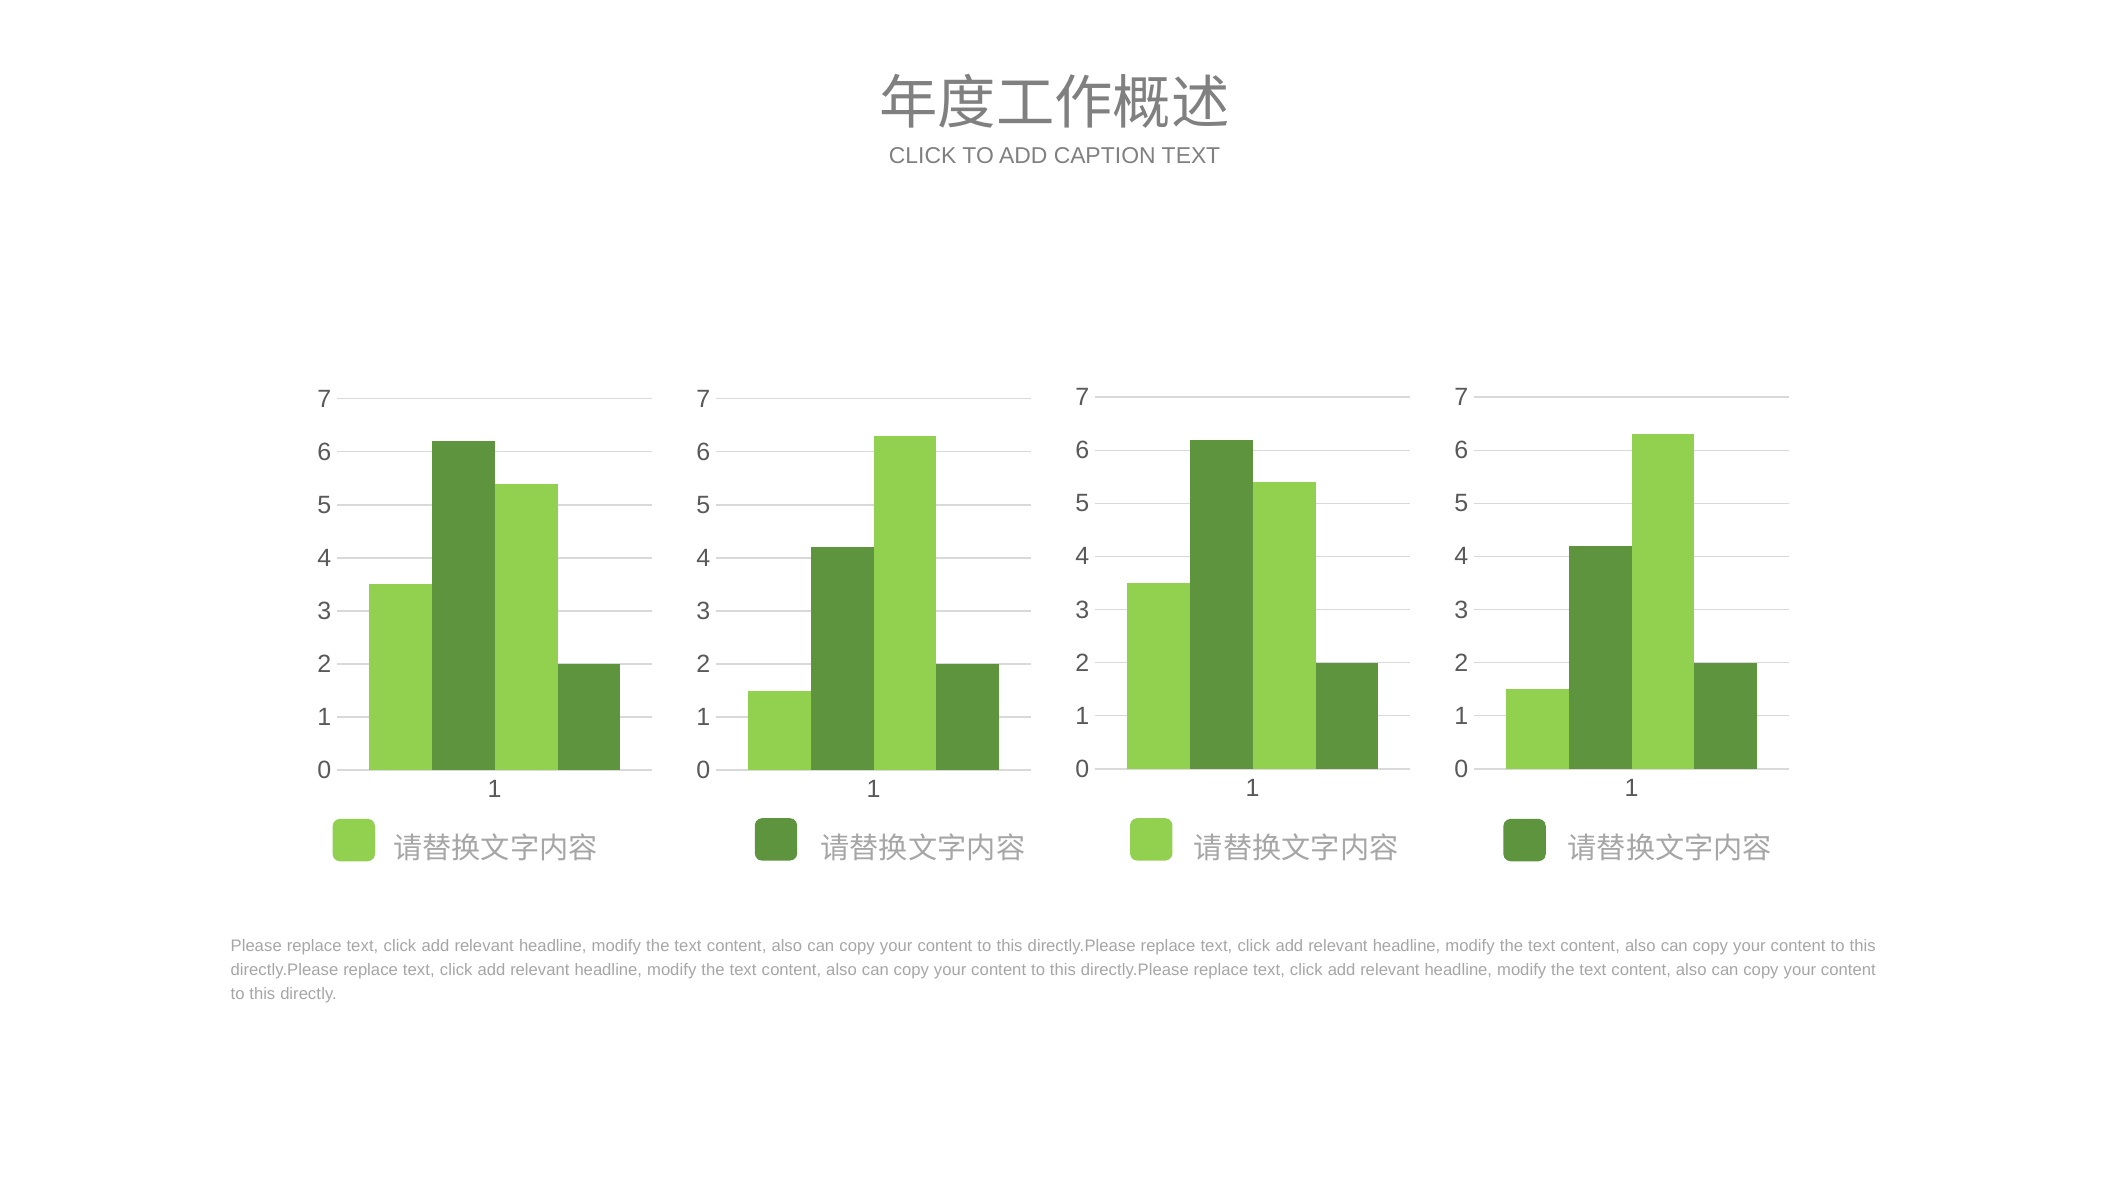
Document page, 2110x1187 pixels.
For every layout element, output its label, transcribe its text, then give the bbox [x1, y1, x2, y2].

chart [310, 376, 659, 812]
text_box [332, 818, 757, 862]
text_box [757, 818, 1129, 861]
chart [1447, 375, 1796, 810]
chart [1068, 375, 1417, 810]
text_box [1503, 818, 1932, 862]
text_box 年度工作概述 [865, 65, 1245, 136]
text_box CLICK TO ADD CAPTION TEXT [865, 140, 1245, 168]
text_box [1129, 818, 1503, 861]
text_box Please replace text, click add relevant headline, modify the text content, also can copy your content to this directly.Please replace text, click add relevant headline, modify the text content, also can copy your content to this directly.Please replace text, click add relevant headline, modify the text content, also can copy your content to this directly.Please replace text, click add relevant headline, modify the text content, also can copy your content to this directly. [215, 923, 1894, 1011]
chart [689, 376, 1038, 812]
